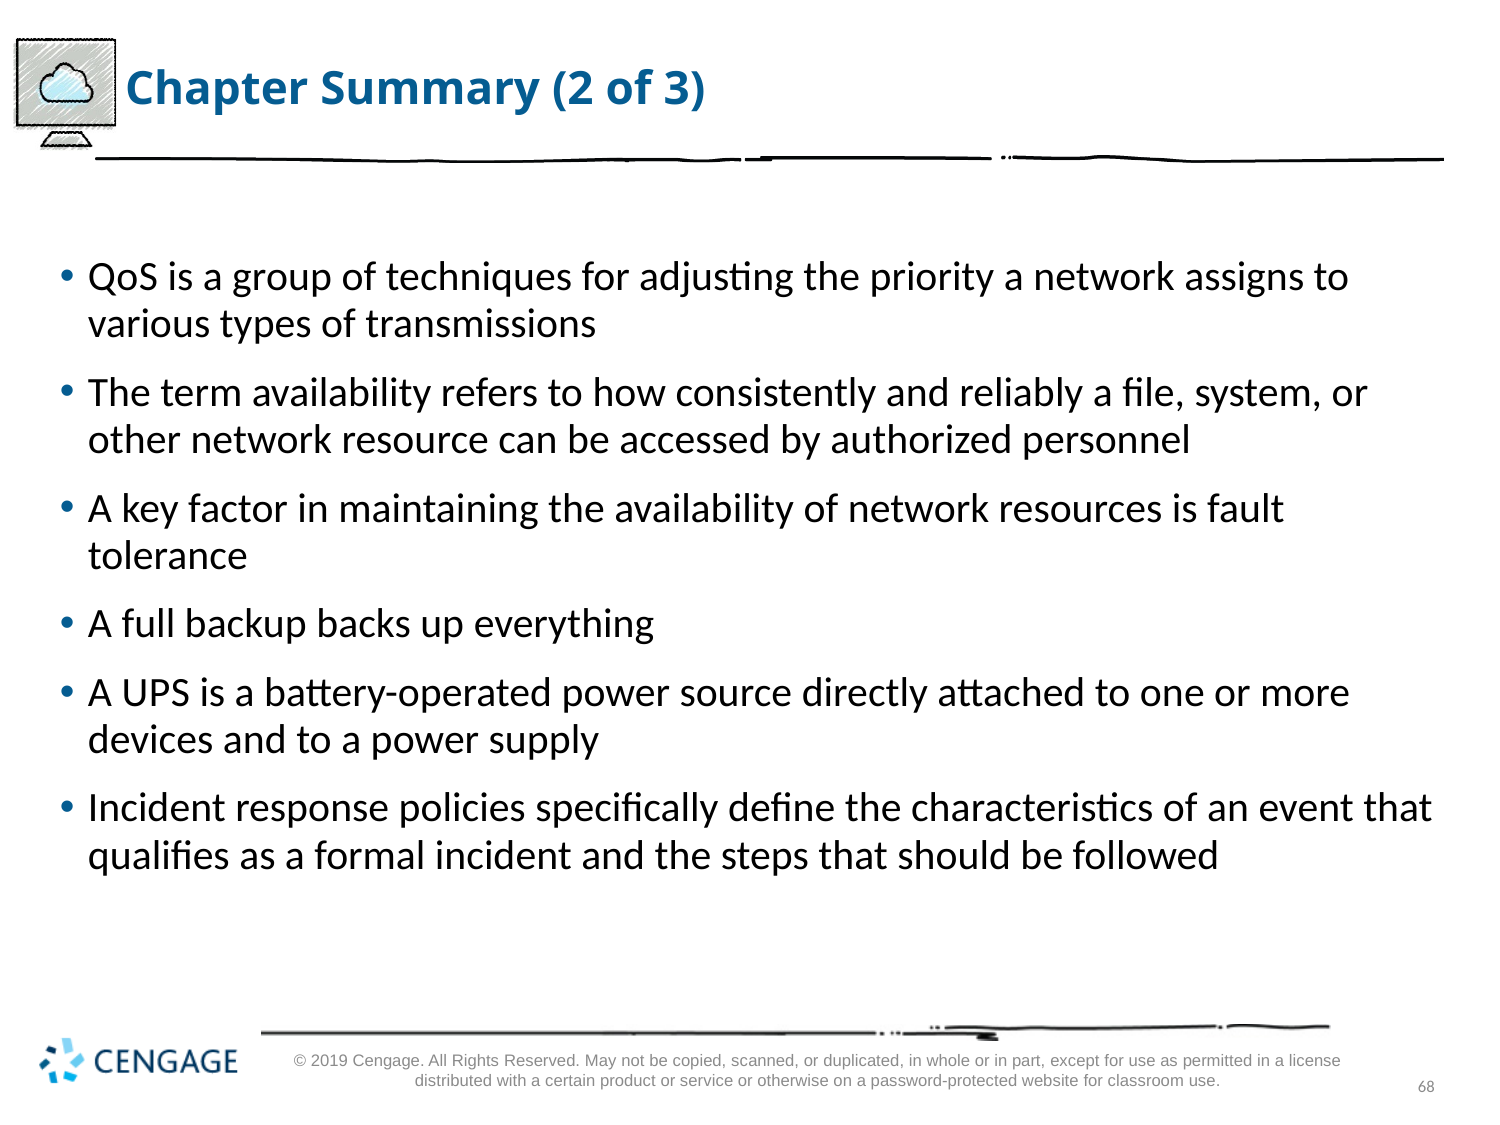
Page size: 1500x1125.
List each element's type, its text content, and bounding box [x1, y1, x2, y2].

picture [19, 1024, 250, 1096]
title Chapter Summary (2 of 3) [125, 66, 1442, 116]
picture [13, 36, 117, 151]
list Q o S is a group of techniques for adjusting the priority a network assigns to various types of transmissions The term availability refers to how consistently and reliably a file, system, or other network resource can be accessed by authorized personnel A key factor in maintaining the availability of network resources is fault tolerance A full backup backs up everything A U P S is a battery-operated power source directly attached to one or more devices and to a power supply Incident response policies specifically define the characteristics of an event that qualifies as a formal incident and the steps that should be followed [59, 252, 1441, 907]
picture [95, 155, 1444, 163]
footer © 2019 Cengage. All Rights Reserved. May not be copied, scanned, or duplicated, in whole or in part, except for use as permitted in a license distributed with a certain product or service or otherwise on a password-protected website for classroom use. [262, 1050, 1375, 1091]
picture [261, 1024, 1331, 1041]
